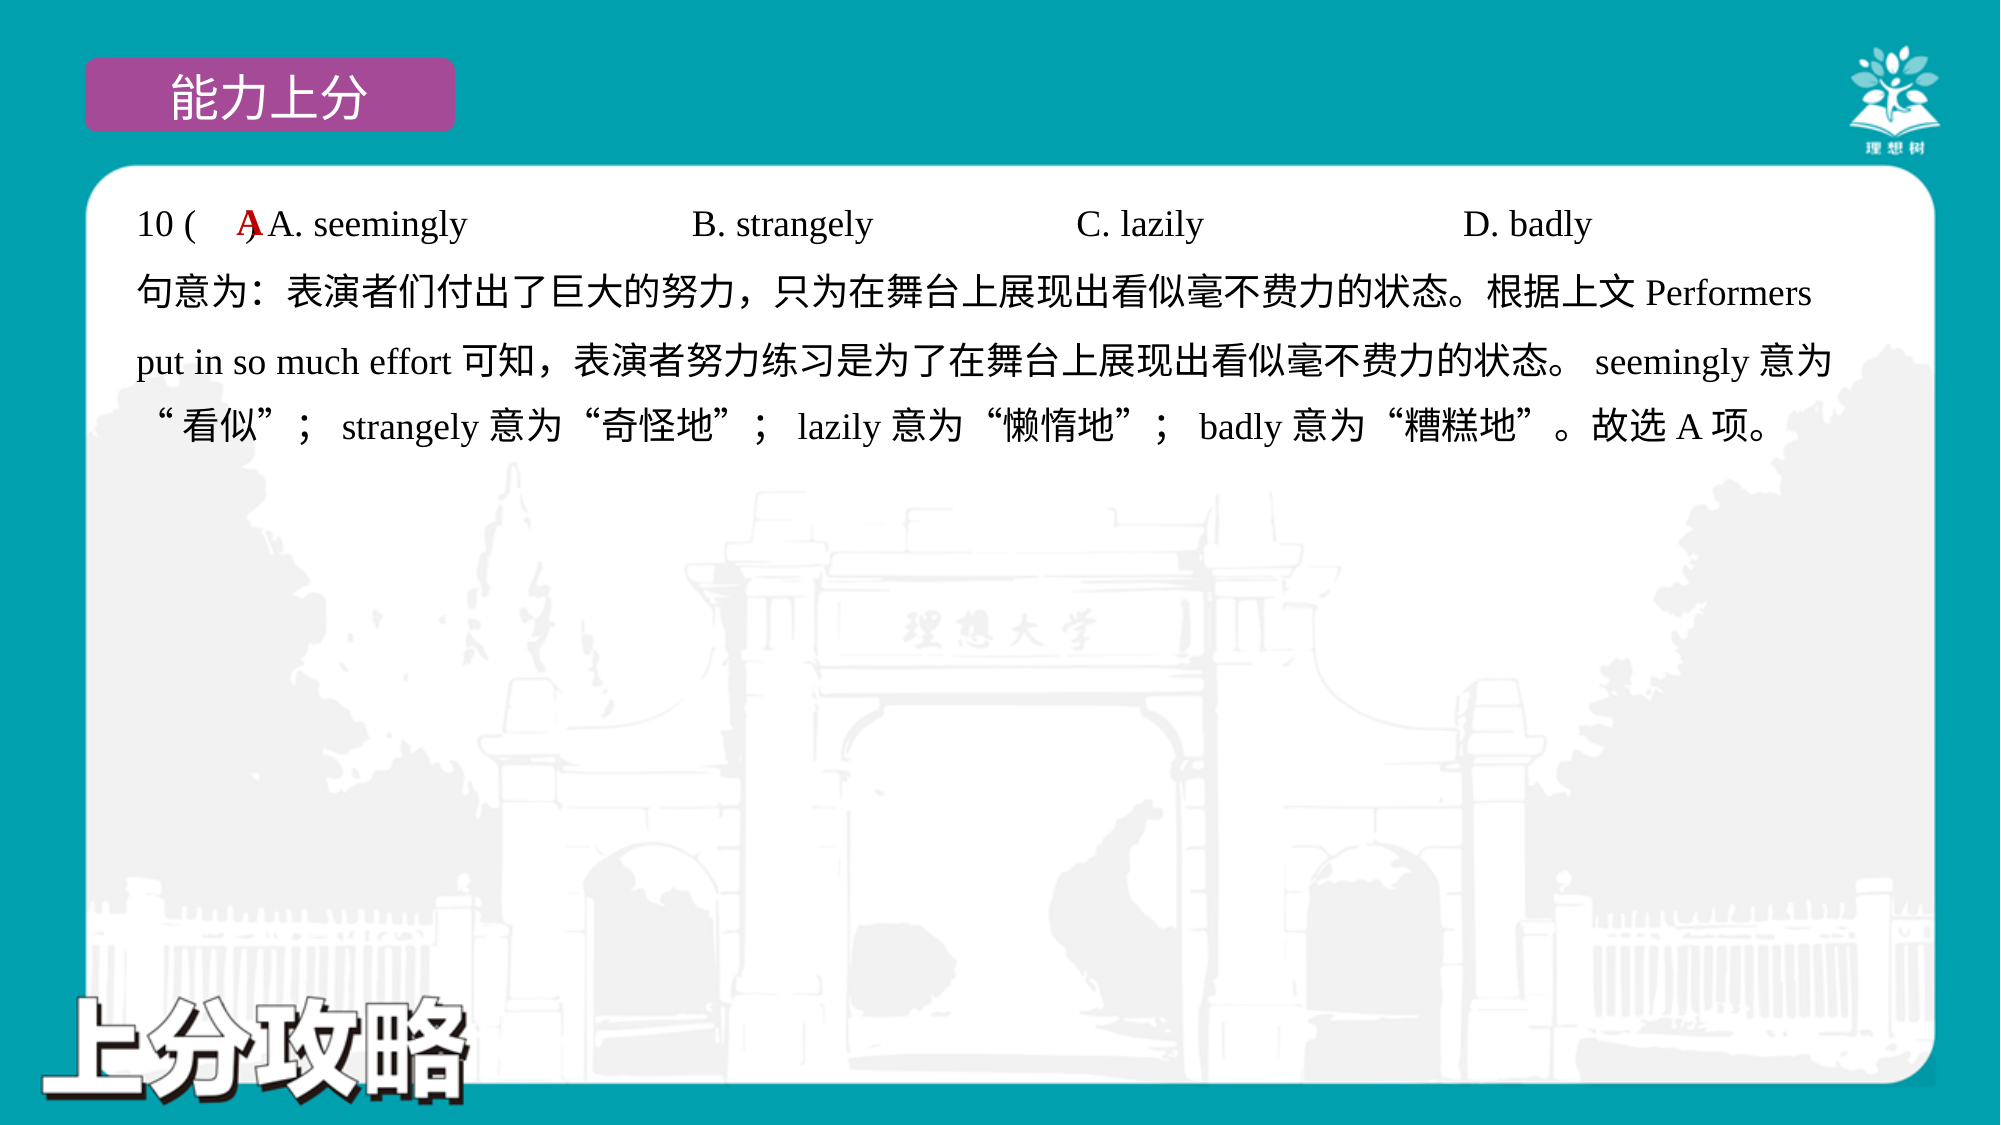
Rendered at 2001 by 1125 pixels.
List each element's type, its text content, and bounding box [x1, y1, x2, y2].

text_box 句意为：表演者们付出了巨大的努力，只为在舞台上展现出看似毫不费力的状态。根据上文Performers put in so much effort可知，表演者努力练习是为了在舞台上展现出看似毫不费力的状态。seemingly意为 “看似”；strangely意为“奇怪地”；lazily意为“懒惰地”；badly意为“糟糕地”。故选A项。 [136, 244, 1865, 441]
text_box A [222, 176, 278, 236]
text_box 10 ( ) A. seemingly B. strangely C. lazily D. badly [136, 176, 1865, 237]
picture [0, 0, 2000, 1125]
